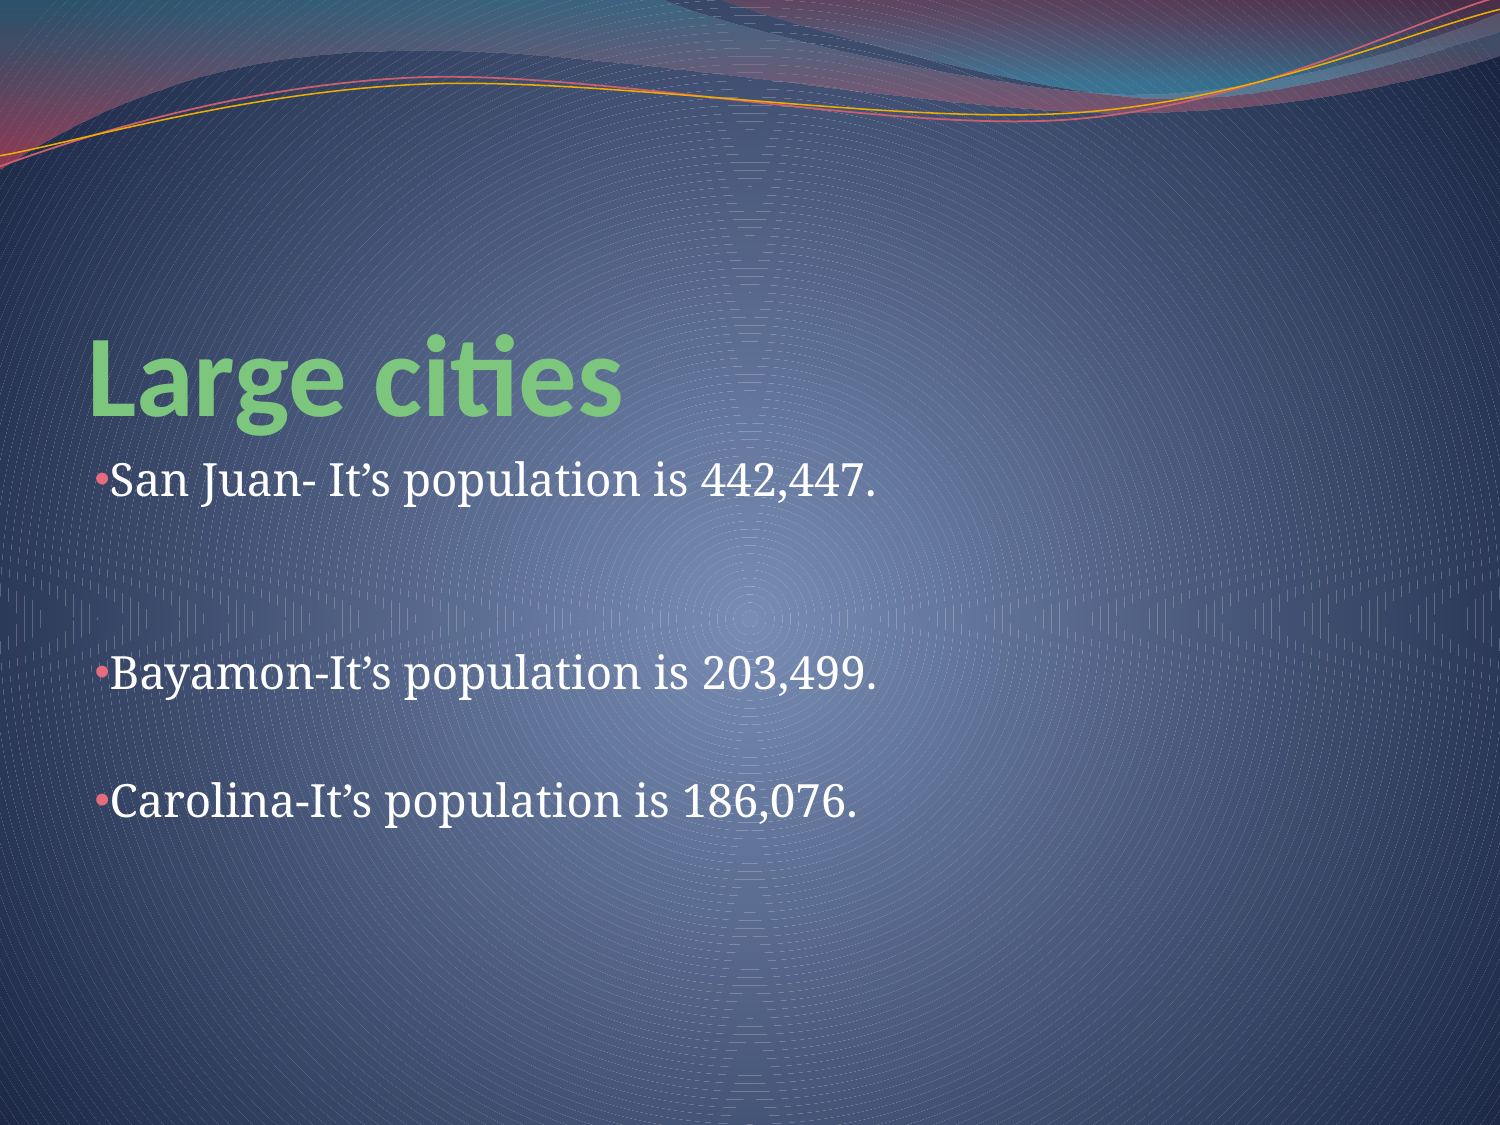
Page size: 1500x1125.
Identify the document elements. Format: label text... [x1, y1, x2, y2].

list San Juan- It’s population is 442,447. Bayamon-It’s population is 203,499. Carolina-It’s population is 186,076. [86, 443, 1362, 1088]
title Large cities [86, 216, 1362, 440]
